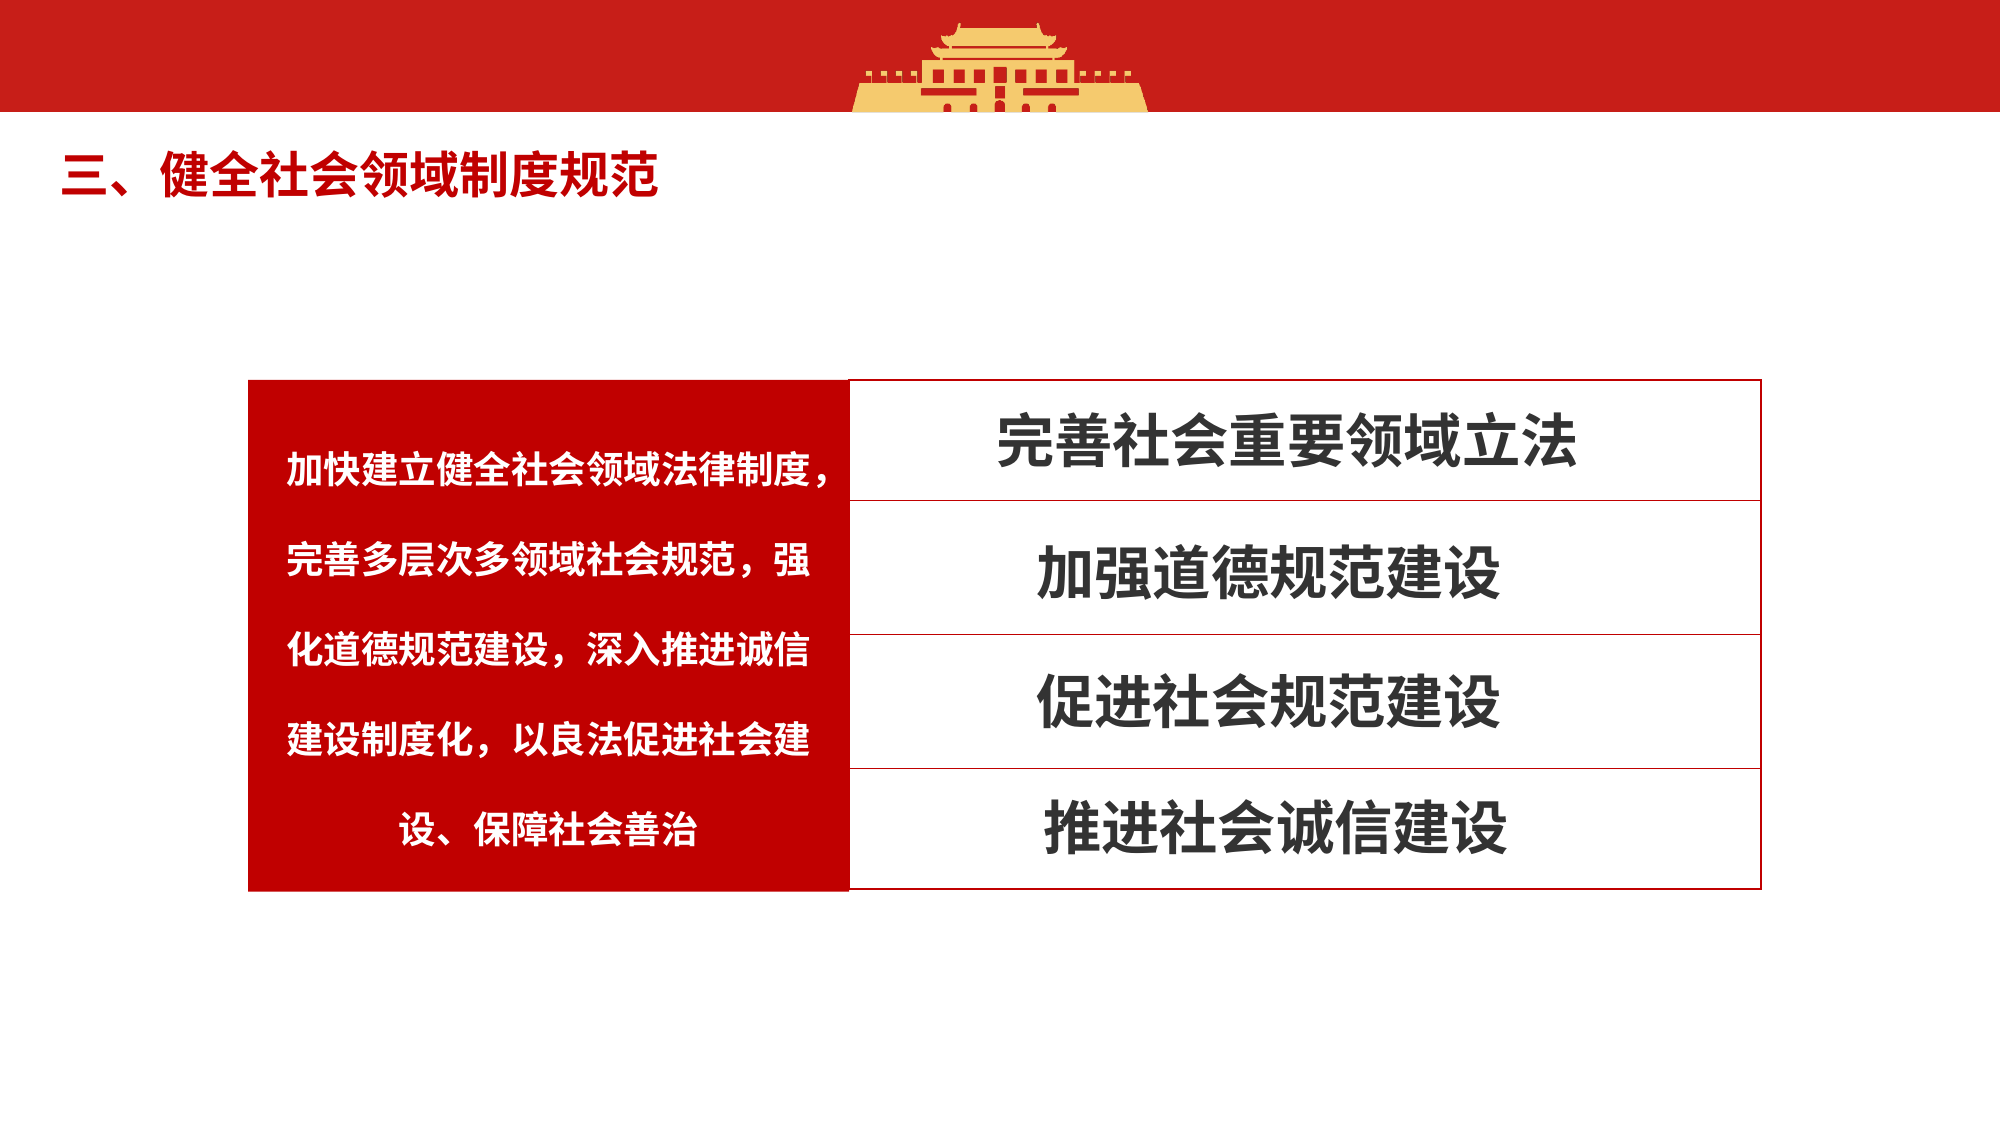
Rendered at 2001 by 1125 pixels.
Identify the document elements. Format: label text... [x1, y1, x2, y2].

picture [835, 0, 1165, 163]
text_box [849, 379, 1762, 890]
list 加快建立健全社会领域法律制度，完善多层次多领域社会规范，强化道德规范建设，深入推进诚信建设制度化，以良法促进社会建设、保障社会善治 [264, 393, 834, 916]
text_box [247, 379, 850, 893]
